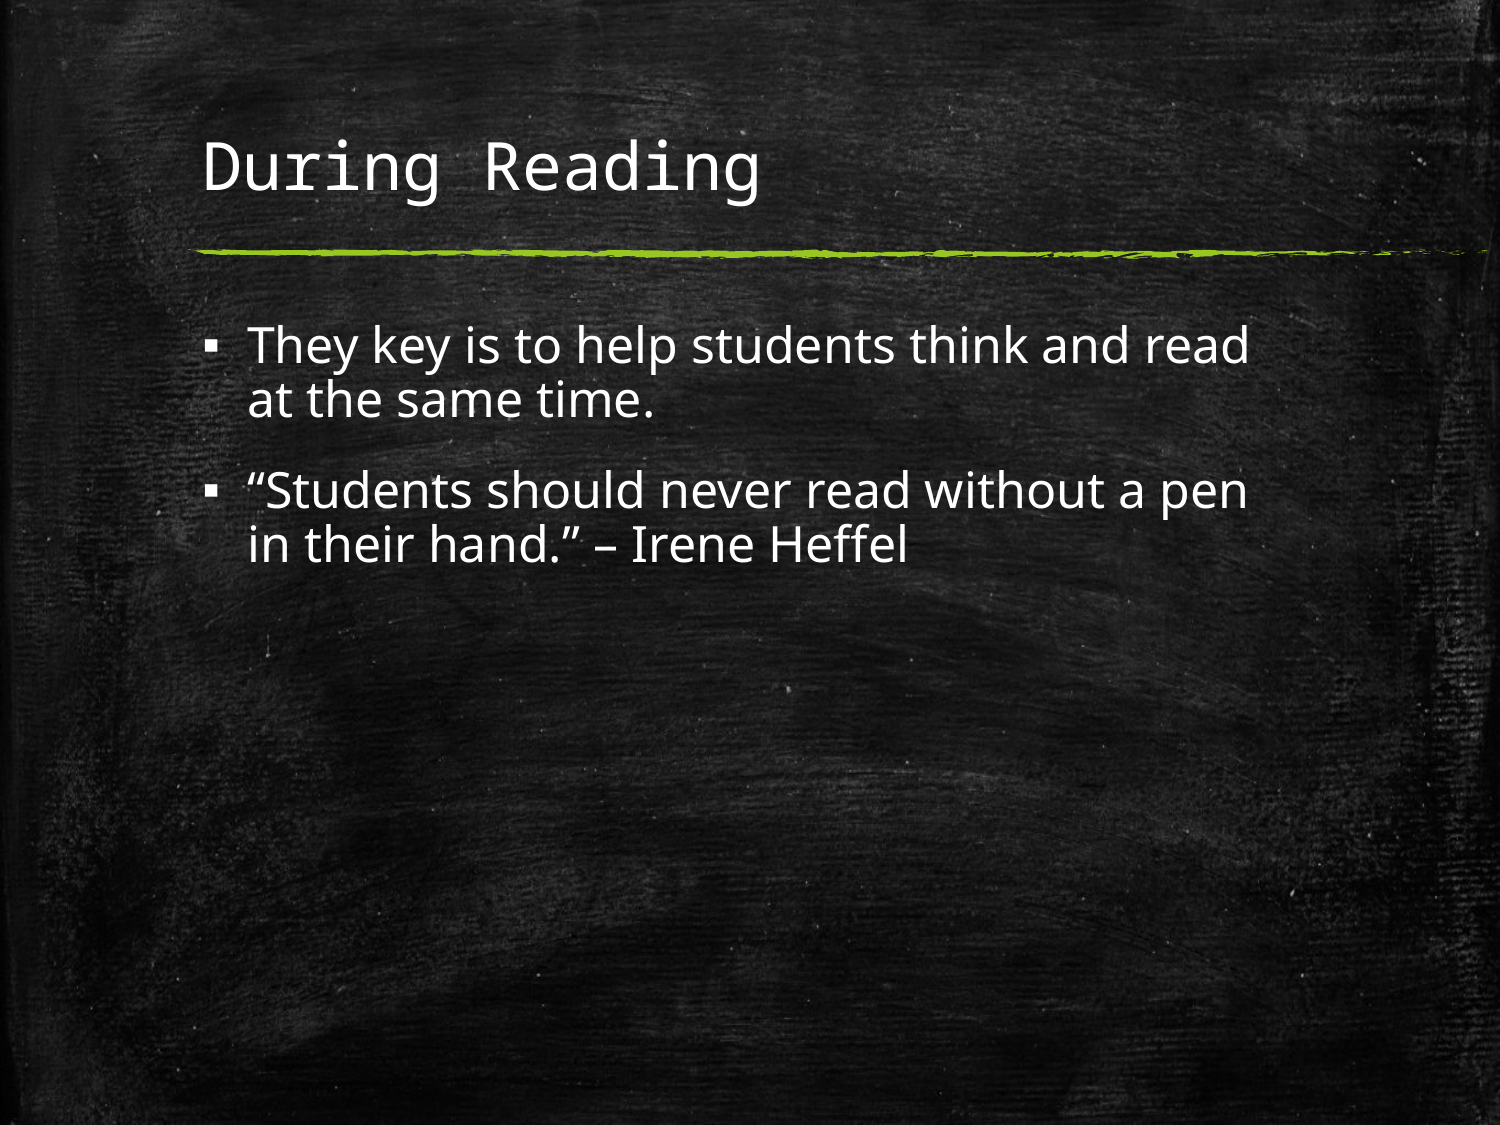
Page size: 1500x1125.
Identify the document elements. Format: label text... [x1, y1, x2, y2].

list They key is to help students think and read at the same time. “Students should never read without a pen in their hand.” – Irene Heffel [187, 312, 1313, 1013]
title During Reading [187, 45, 1313, 213]
